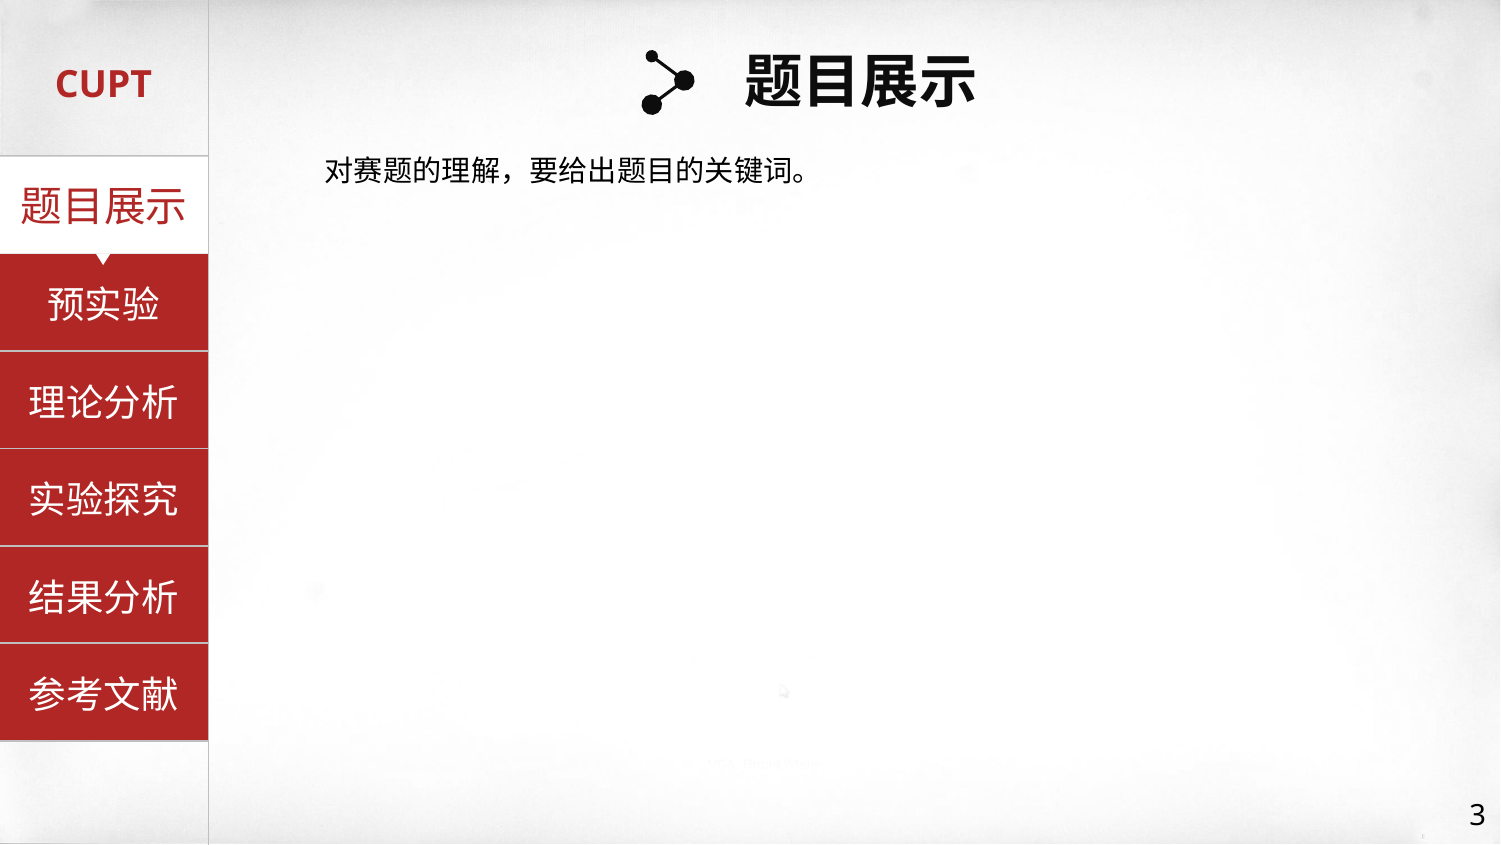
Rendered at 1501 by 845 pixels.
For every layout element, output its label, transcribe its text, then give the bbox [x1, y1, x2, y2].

text_box 对赛题的理解，要给出题目的关键词。 [310, 144, 1435, 195]
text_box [651, 56, 685, 105]
text_box 题目展示 [733, 38, 989, 120]
text_box 3 [1454, 788, 1501, 839]
